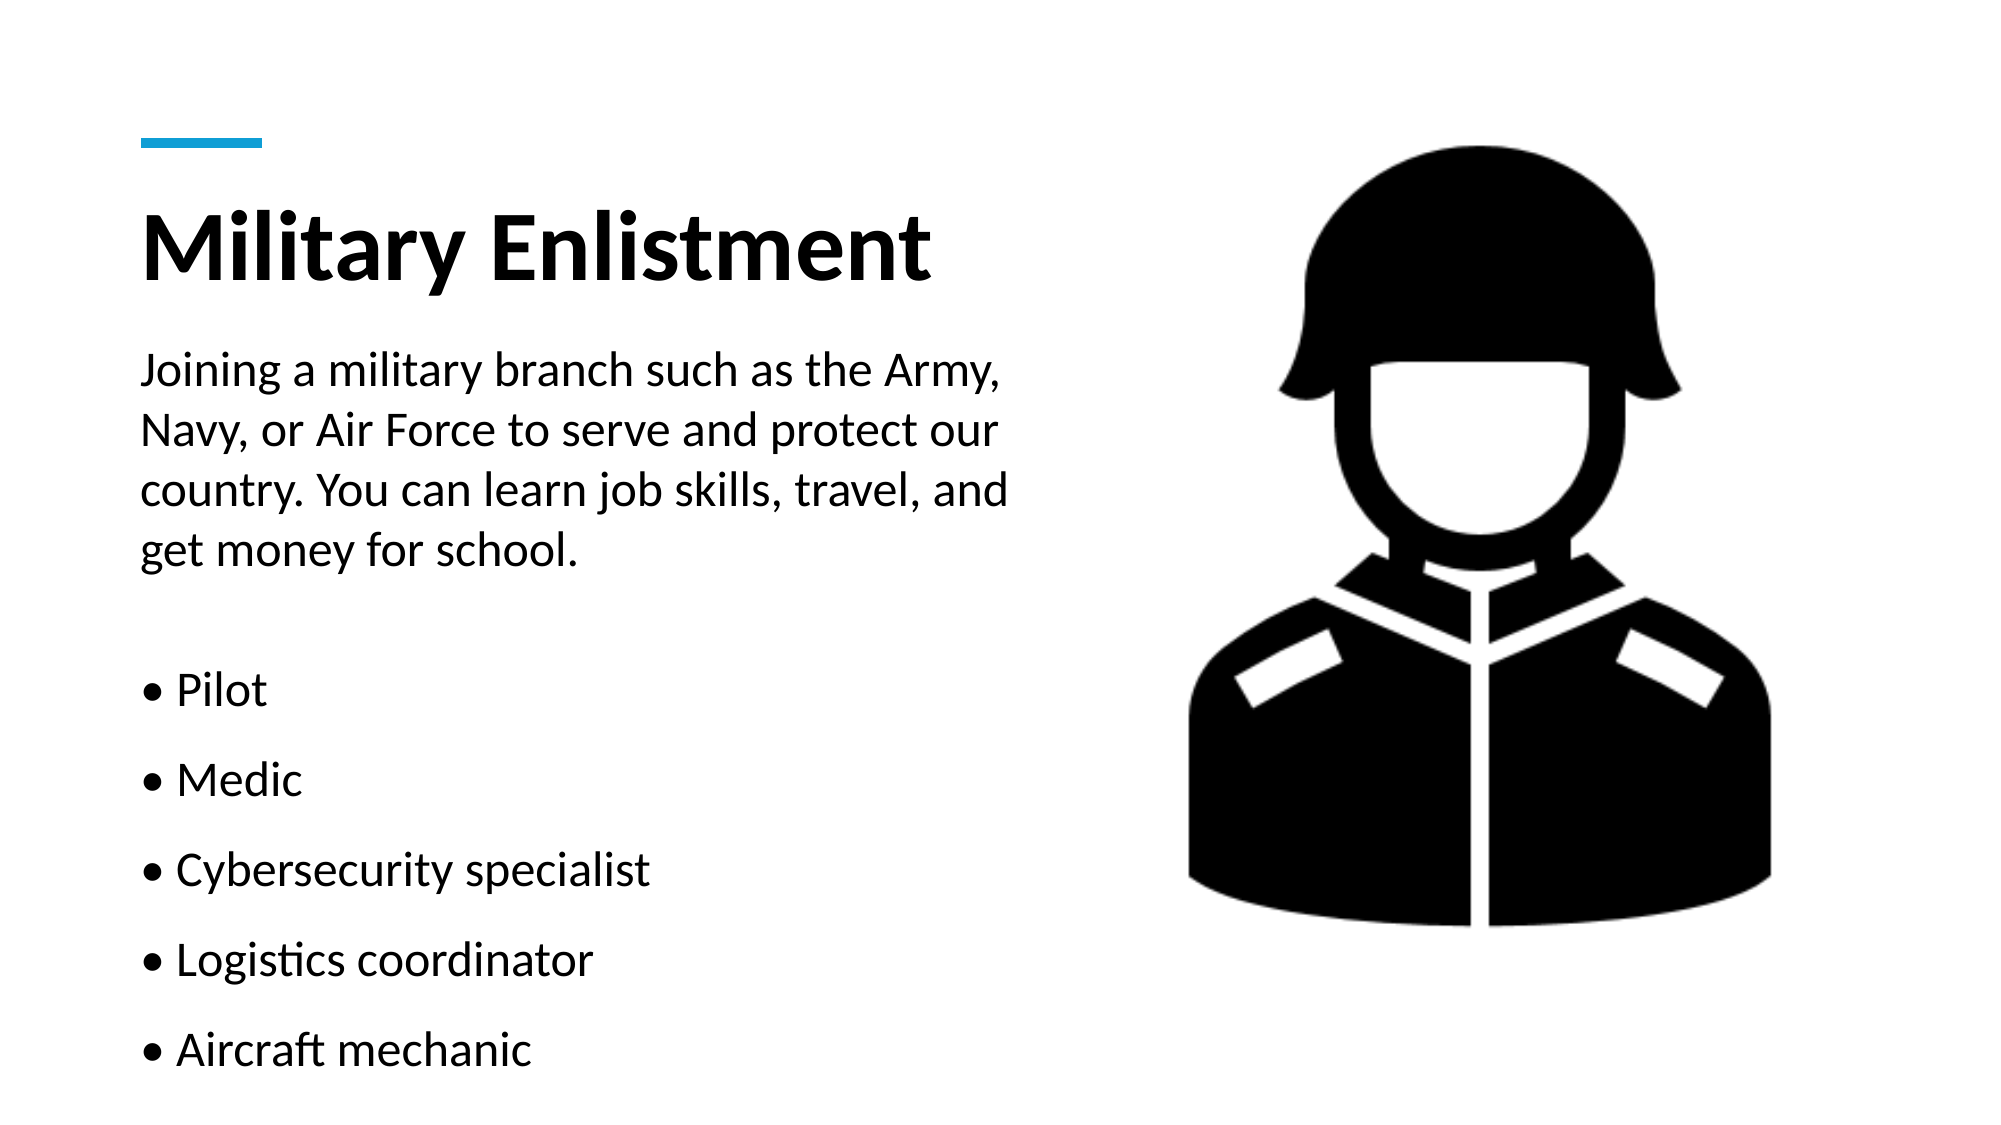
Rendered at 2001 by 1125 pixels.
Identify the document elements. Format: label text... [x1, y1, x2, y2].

title Military Enlistment [124, 186, 1043, 330]
list Joining a military branch such as the Army, Navy, or Air Force to serve and protect our country. You can learn job skills, travel, and get money for school. • Pilot • Medic • Cybersecurity specialist • Logistics coordinator • Aircraft mechanic [124, 329, 1029, 1091]
picture [1043, 125, 1917, 1000]
